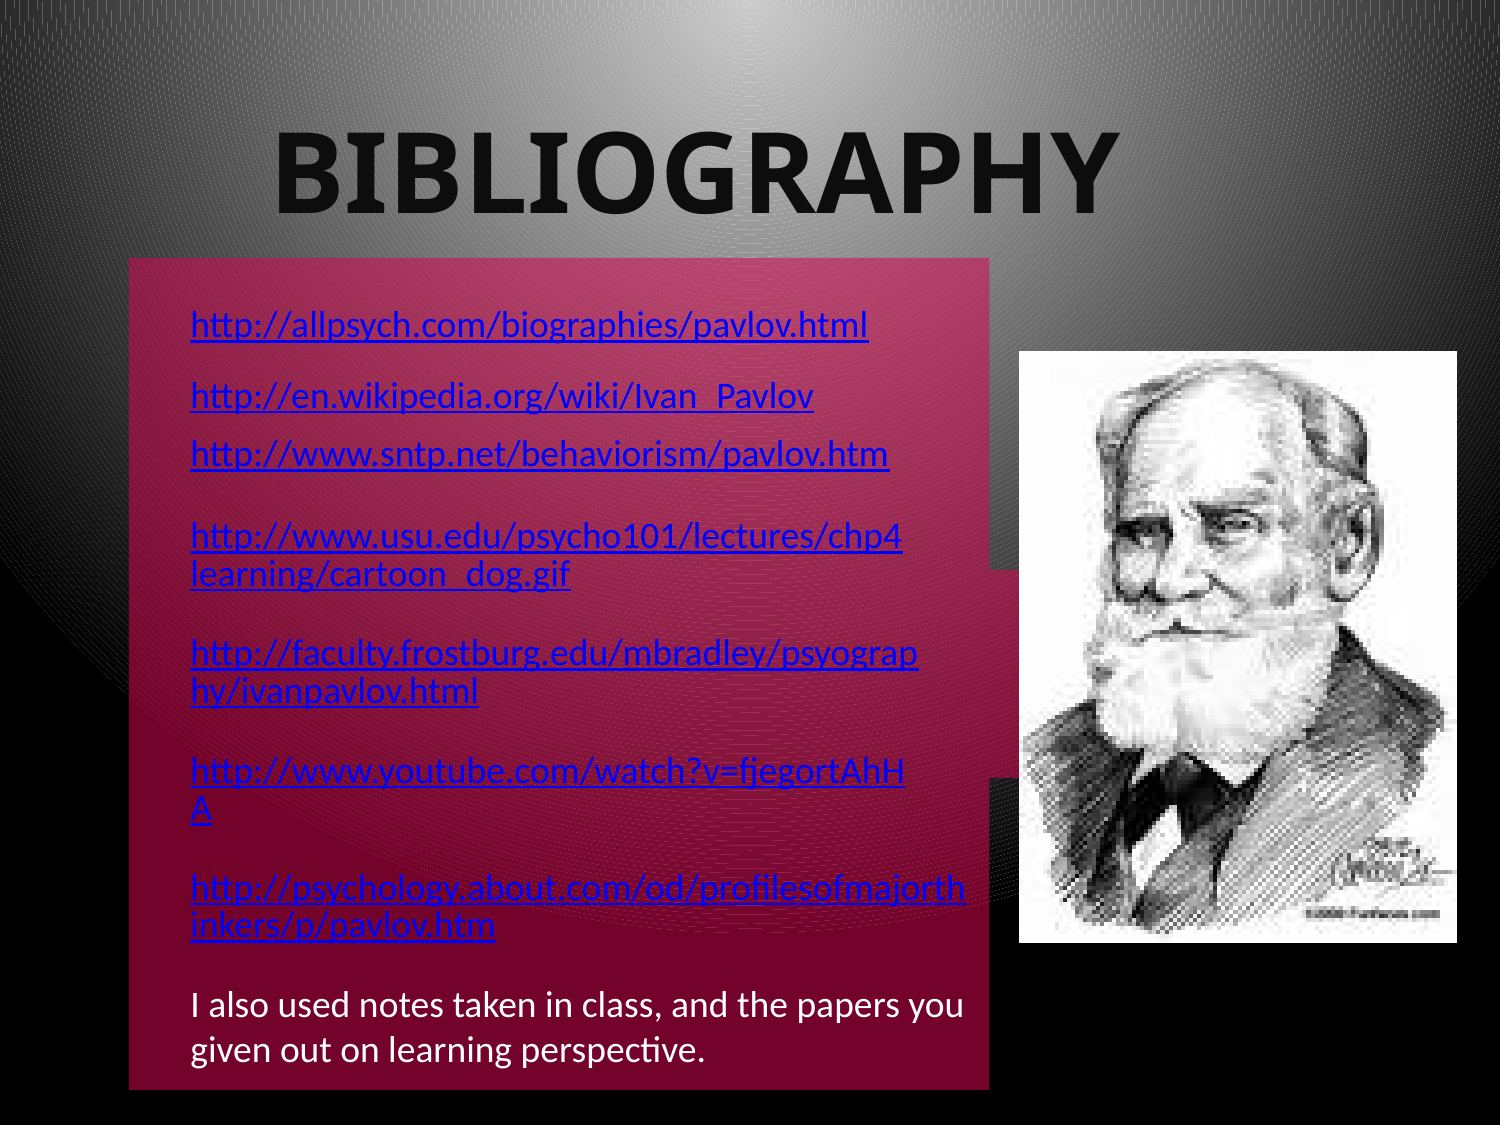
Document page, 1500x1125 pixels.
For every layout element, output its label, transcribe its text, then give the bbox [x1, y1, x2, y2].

text_box http://en.wikipedia.org/wiki/Ivan_Pavlov [175, 363, 832, 421]
text_box http://faculty.frostburg.edu/mbradley/psyography/ivanpavlov.html [175, 621, 938, 726]
picture [1019, 351, 1458, 944]
text_box http://psychology.about.com/od/profilesofmajorthinkers/p/pavlov.htm [175, 855, 985, 961]
text_box Bibliography [254, 93, 1137, 244]
text_box http://www.sntp.net/behaviorism/pavlov.htm [175, 421, 914, 527]
text_box [126, 255, 1014, 1092]
text_box http://www.youtube.com/watch?v=fjegortAhHA [175, 738, 938, 843]
text_box http://allpsych.com/biographies/pavlov.html [175, 292, 950, 398]
text_box I also used notes taken in class, and the papers you given out on learning perspective. [175, 972, 1008, 1078]
text_box http://www.usu.edu/psycho101/lectures/chp4learning/cartoon_dog.gif [175, 503, 926, 609]
